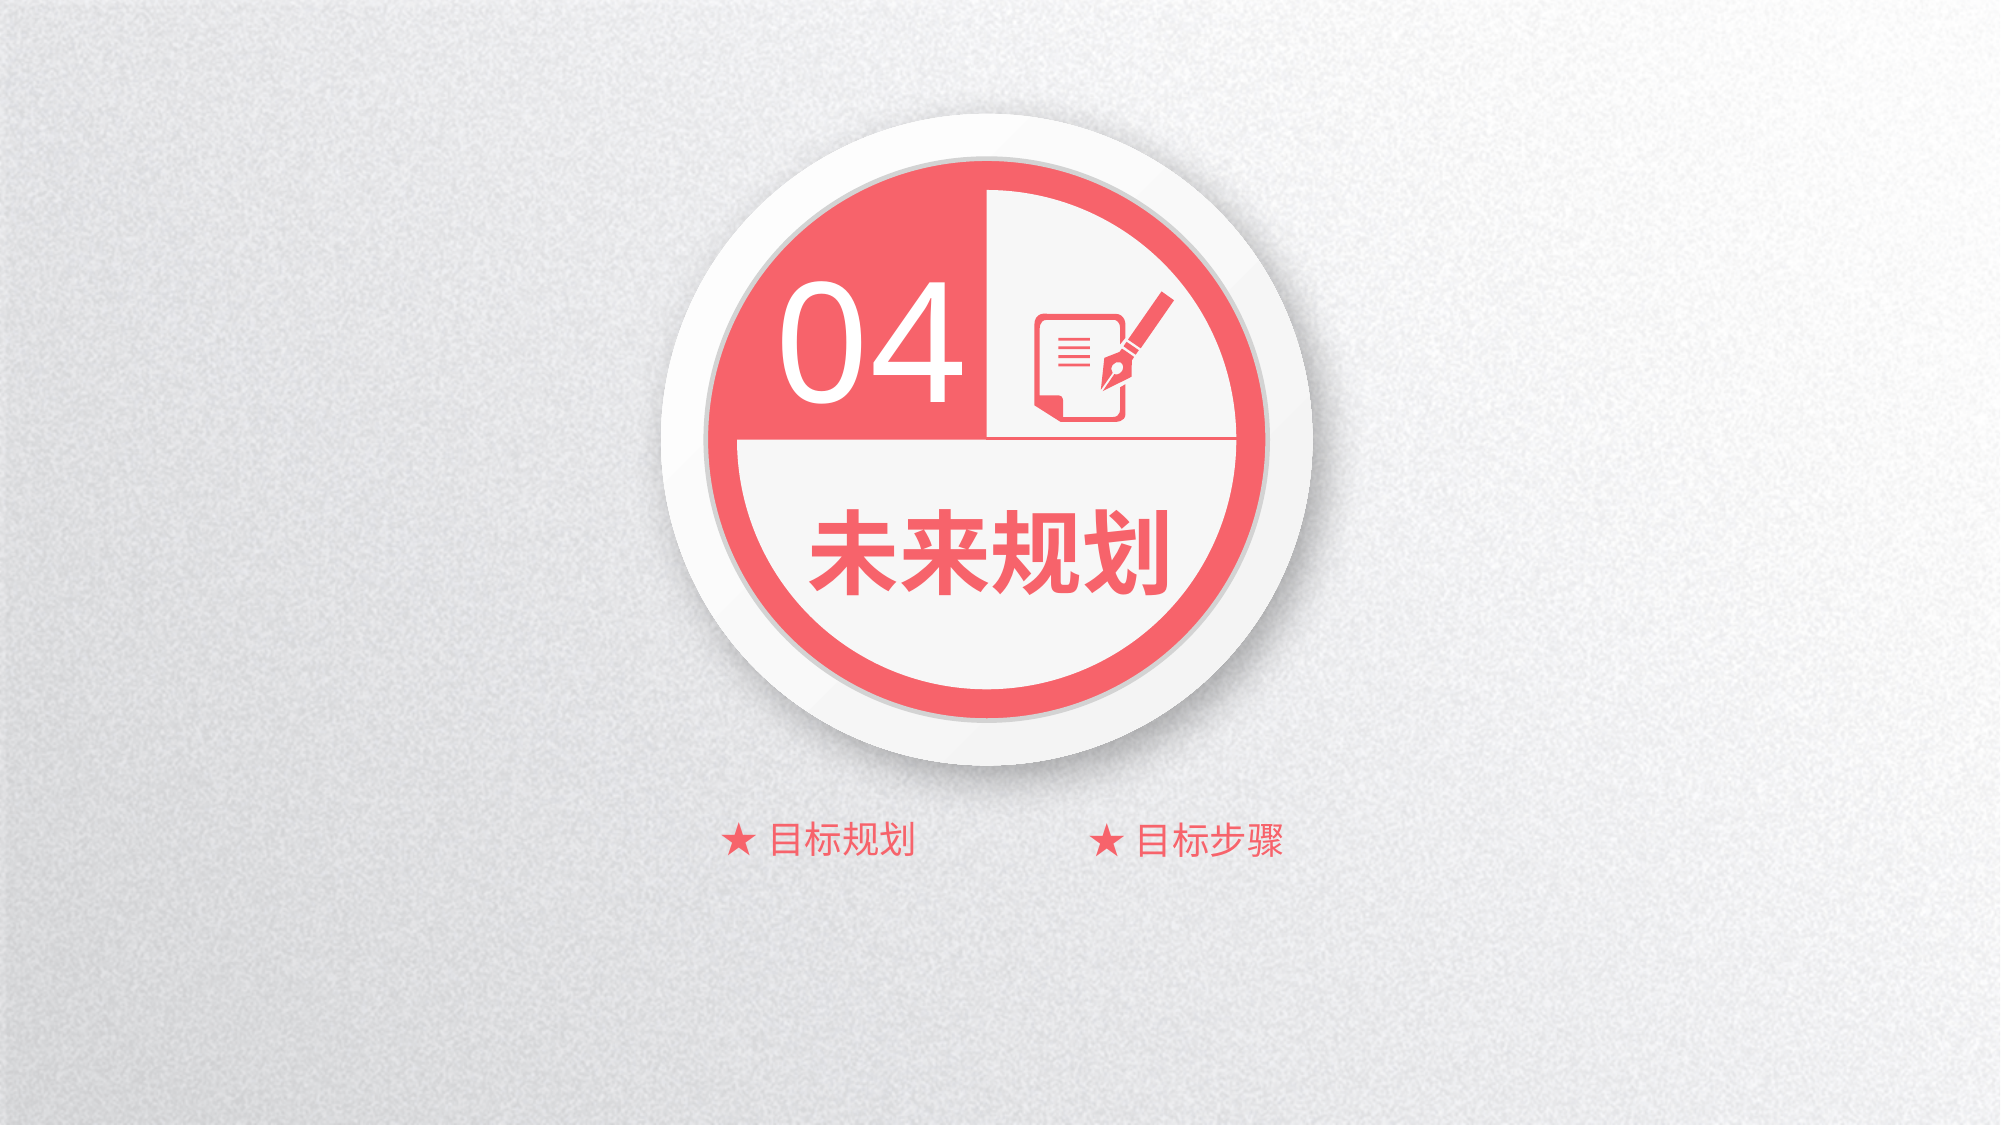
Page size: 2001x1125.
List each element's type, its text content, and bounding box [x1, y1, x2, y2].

text_box ★目标规划 [706, 786, 1041, 869]
text_box ★目标步骤 [1073, 787, 1547, 870]
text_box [660, 113, 1313, 766]
picture [0, 0, 2001, 1125]
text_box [1034, 291, 1174, 423]
